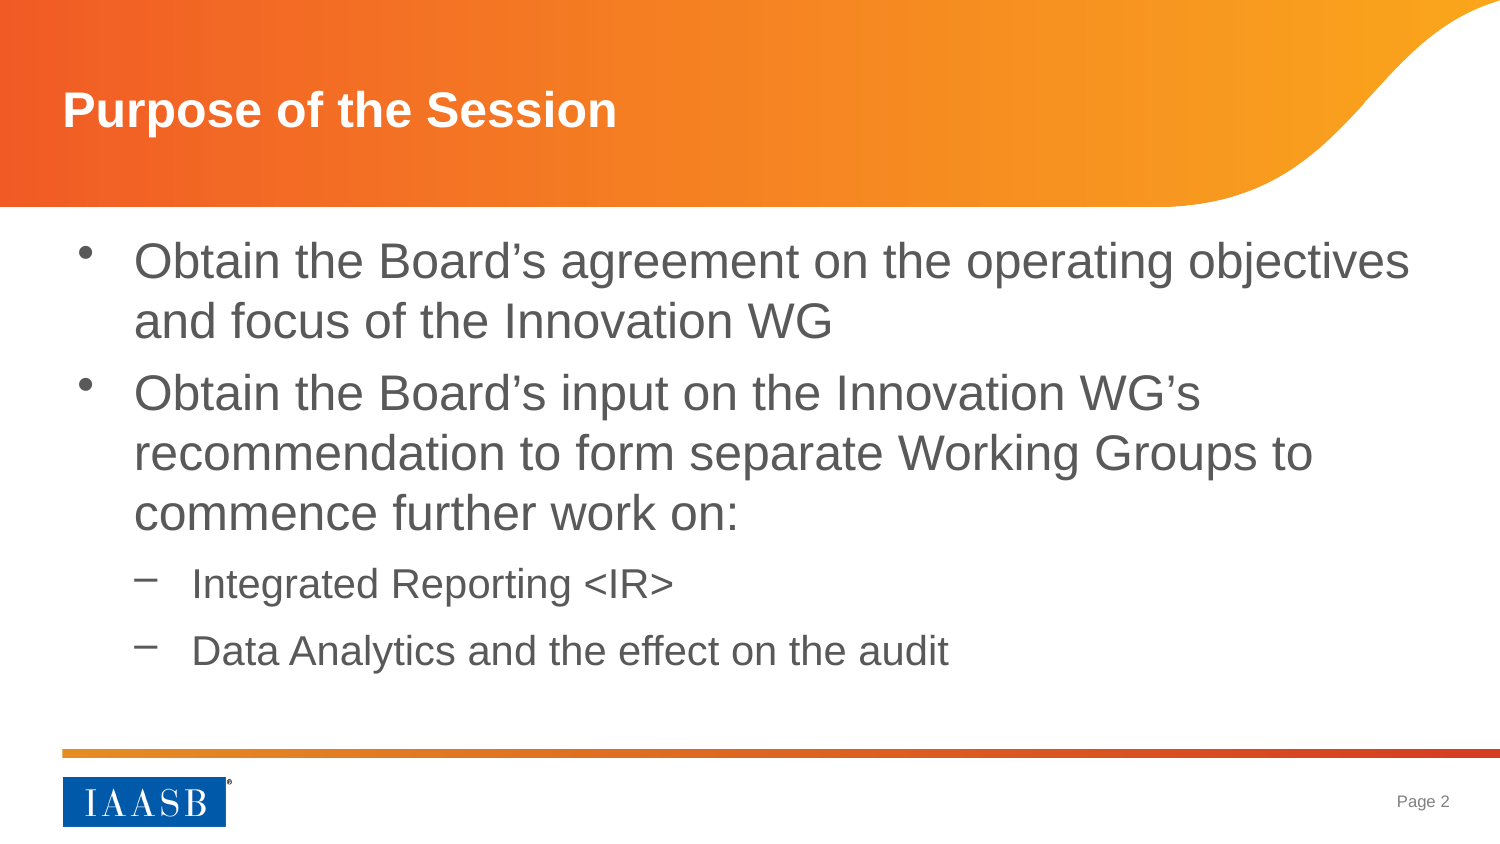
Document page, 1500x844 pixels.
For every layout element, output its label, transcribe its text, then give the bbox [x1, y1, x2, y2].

picture [0, 0, 1500, 207]
title Purpose of the Session [62, 75, 1300, 141]
picture [63, 777, 232, 827]
list Obtain the Board’s agreement on the operating objectives and focus of the Innovation WG Obtain the Board’s input on the Innovation WG’s recommendation to form separate Working Groups to commence further work on: Integrated Reporting <IR> Data Analytics and the effect on the audit [62, 220, 1450, 724]
